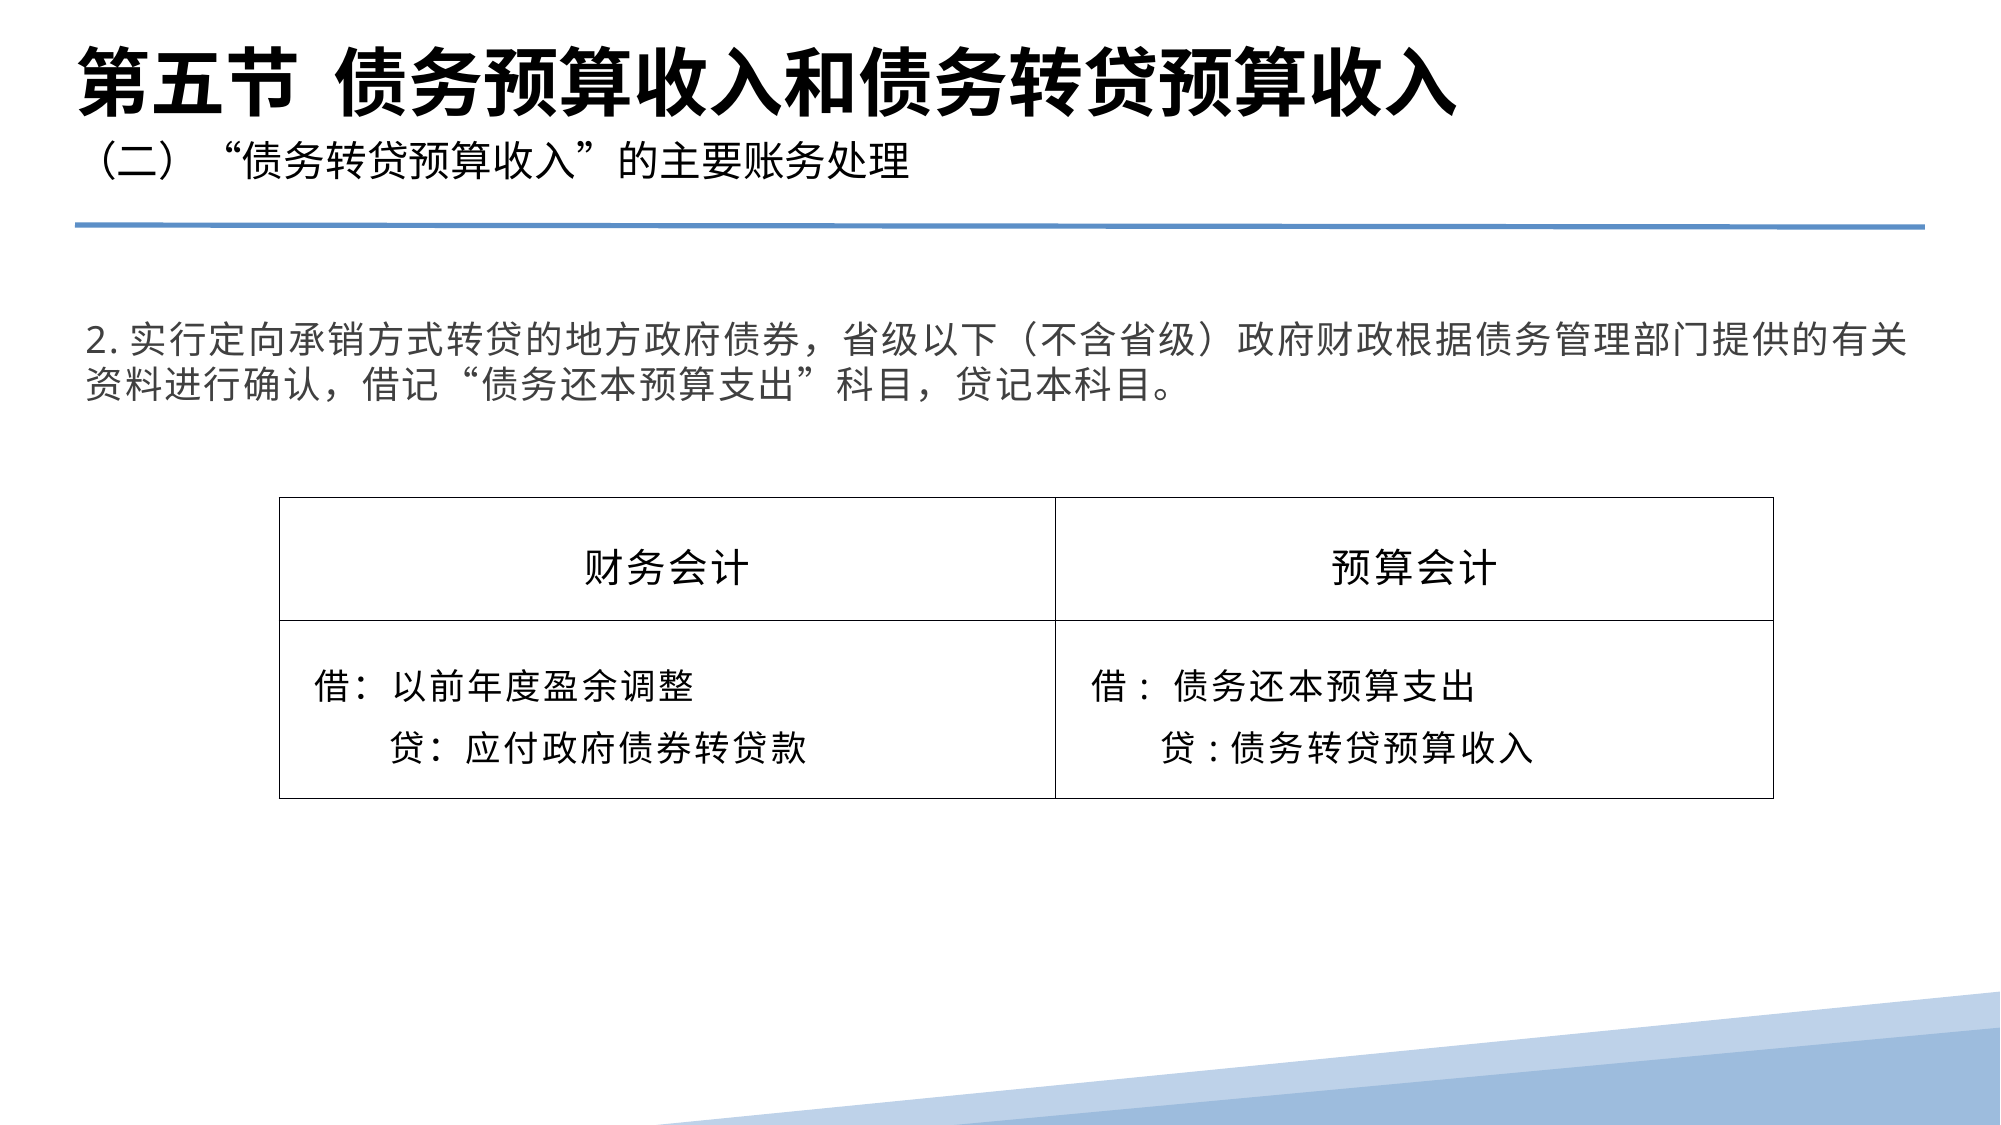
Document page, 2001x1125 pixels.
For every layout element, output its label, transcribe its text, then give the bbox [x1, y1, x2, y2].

text_box （二）“债务转贷预算收入”的主要账务处理 [75, 124, 1925, 200]
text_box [656, 991, 2000, 1125]
text_box 第五节 债务预算收入和债务转贷预算收入 [75, 24, 1925, 124]
table_header 预算会计 [1056, 498, 1773, 620]
table_cell 借: 债务还本预算支出 贷:债务转贷预算收入 [1056, 621, 1773, 798]
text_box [74, 224, 1925, 228]
text_box 2.实行定向承销方式转贷的地方政府债券，省级以下（不含省级）政府财政根据债务管理部门提供的有关资料进行确认，借记“债务还本预算支出”科目，贷记本科目。 [75, 303, 1925, 472]
table_header 财务会计 [280, 498, 1055, 620]
table_cell 借：以前年度盈余调整 贷：应付政府债券转贷款 [280, 621, 1055, 798]
